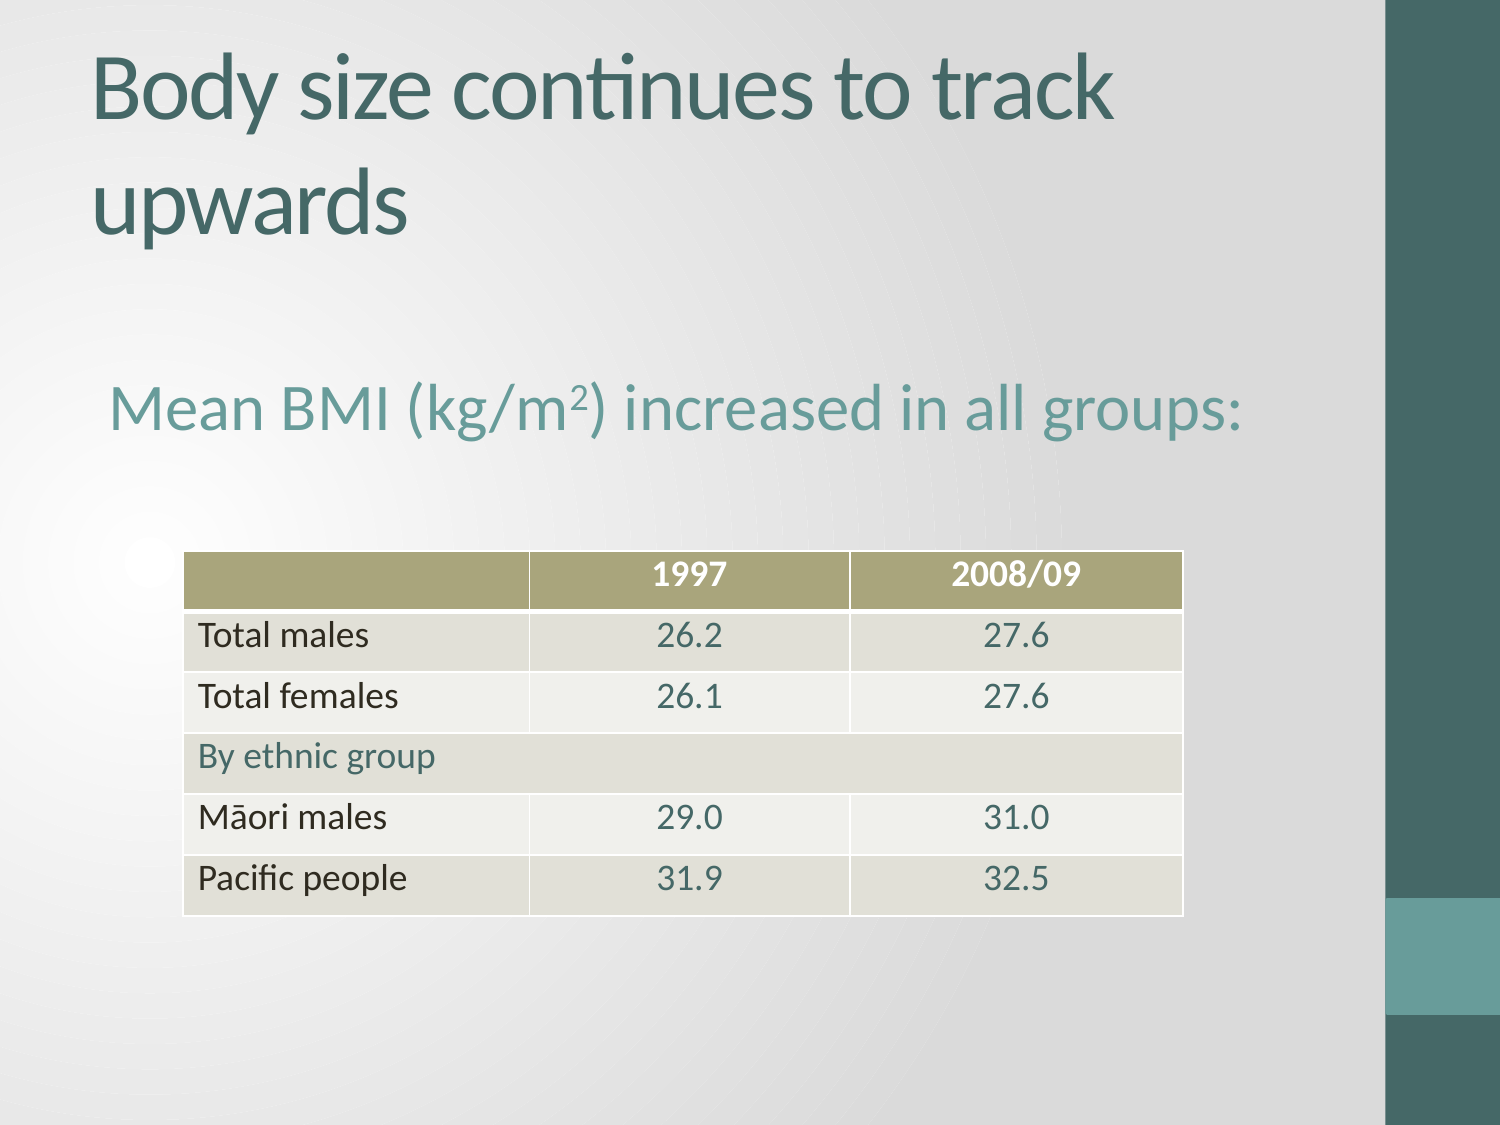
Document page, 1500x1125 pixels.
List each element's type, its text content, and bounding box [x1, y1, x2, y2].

table_cell 26.1 [530, 673, 849, 732]
list Mean BMI (kg/m2) increased in all groups: [75, 262, 1325, 1050]
table_cell Total males [184, 614, 529, 671]
table_cell Pacific people [184, 856, 529, 915]
table_header 1997 [530, 552, 849, 609]
table_cell 29.0 [530, 795, 849, 854]
table_cell 27.6 [851, 614, 1182, 671]
table_cell Total females [184, 673, 529, 732]
table_cell 27.6 [851, 673, 1182, 732]
table_header [184, 552, 529, 609]
table_cell 26.2 [530, 614, 849, 671]
table_cell 31.0 [851, 795, 1182, 854]
table_cell 32.5 [851, 856, 1182, 915]
table_cell Māori males [184, 795, 529, 854]
table_cell 31.9 [530, 856, 849, 915]
title Body size continues to track upwards [75, 45, 1325, 233]
table_cell By ethnic group [184, 734, 1182, 793]
table_header 2008/09 [851, 552, 1182, 609]
